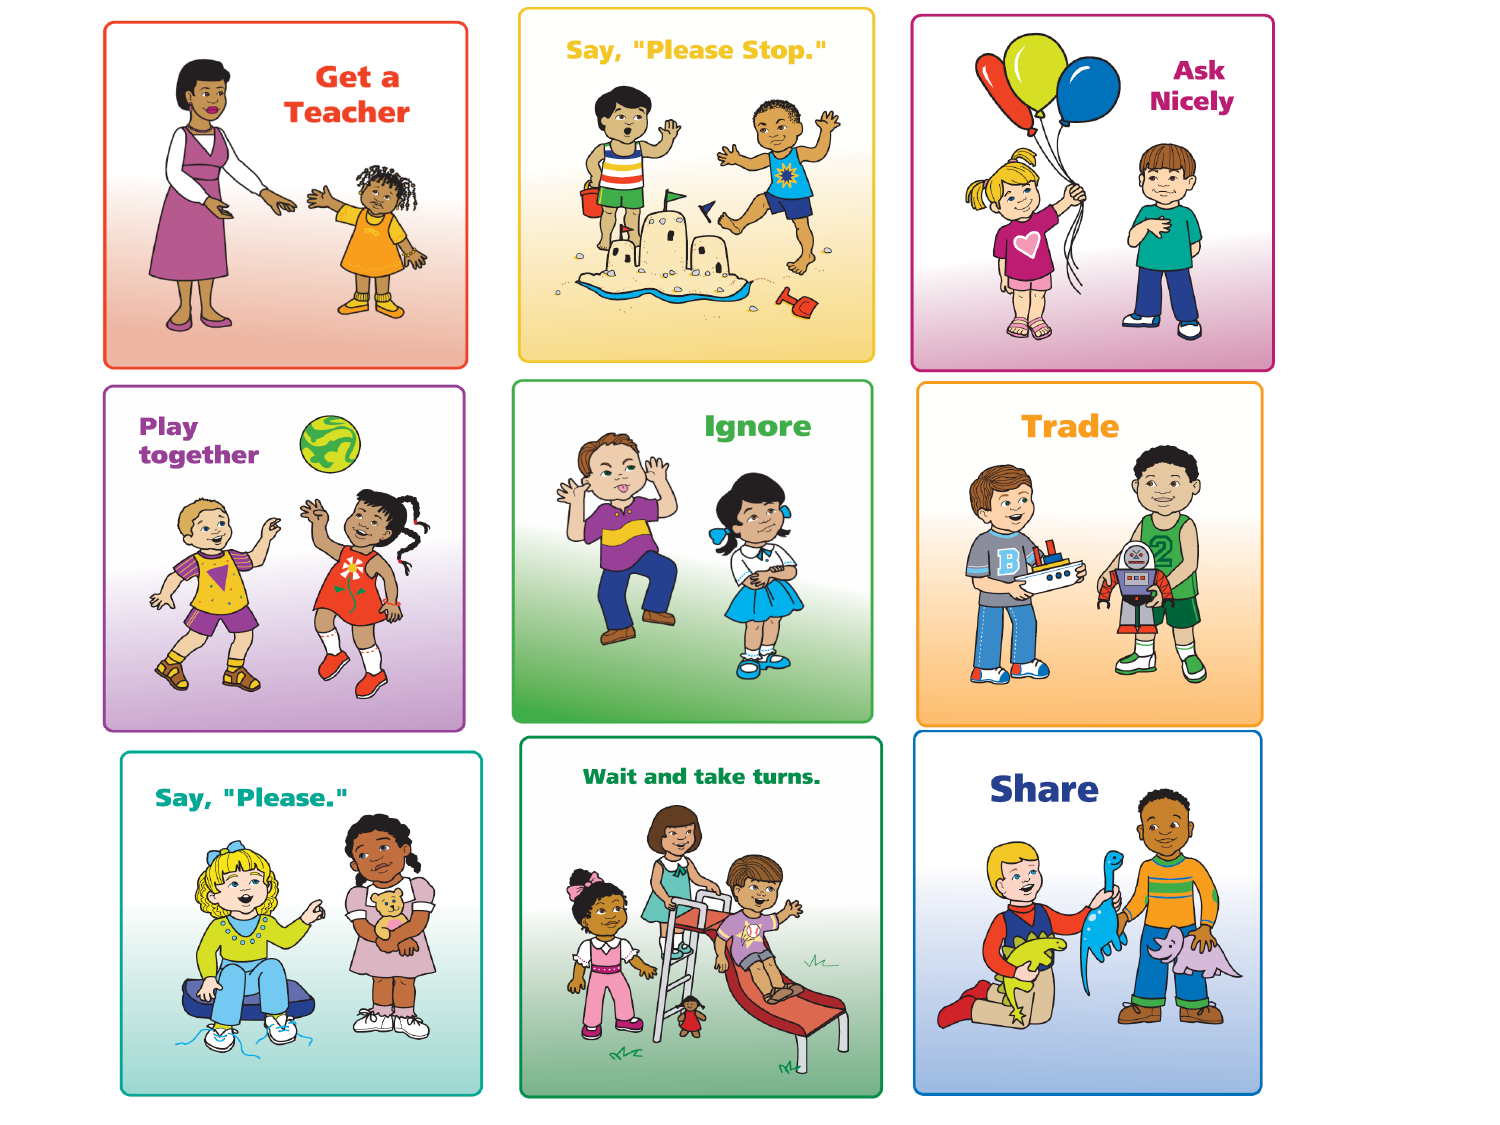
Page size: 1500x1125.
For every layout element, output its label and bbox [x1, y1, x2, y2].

picture [115, 747, 486, 1102]
picture [97, 381, 470, 739]
picture [505, 375, 878, 728]
picture [515, 729, 885, 1104]
picture [898, 9, 1282, 1099]
picture [512, 2, 878, 367]
picture [81, 9, 486, 374]
